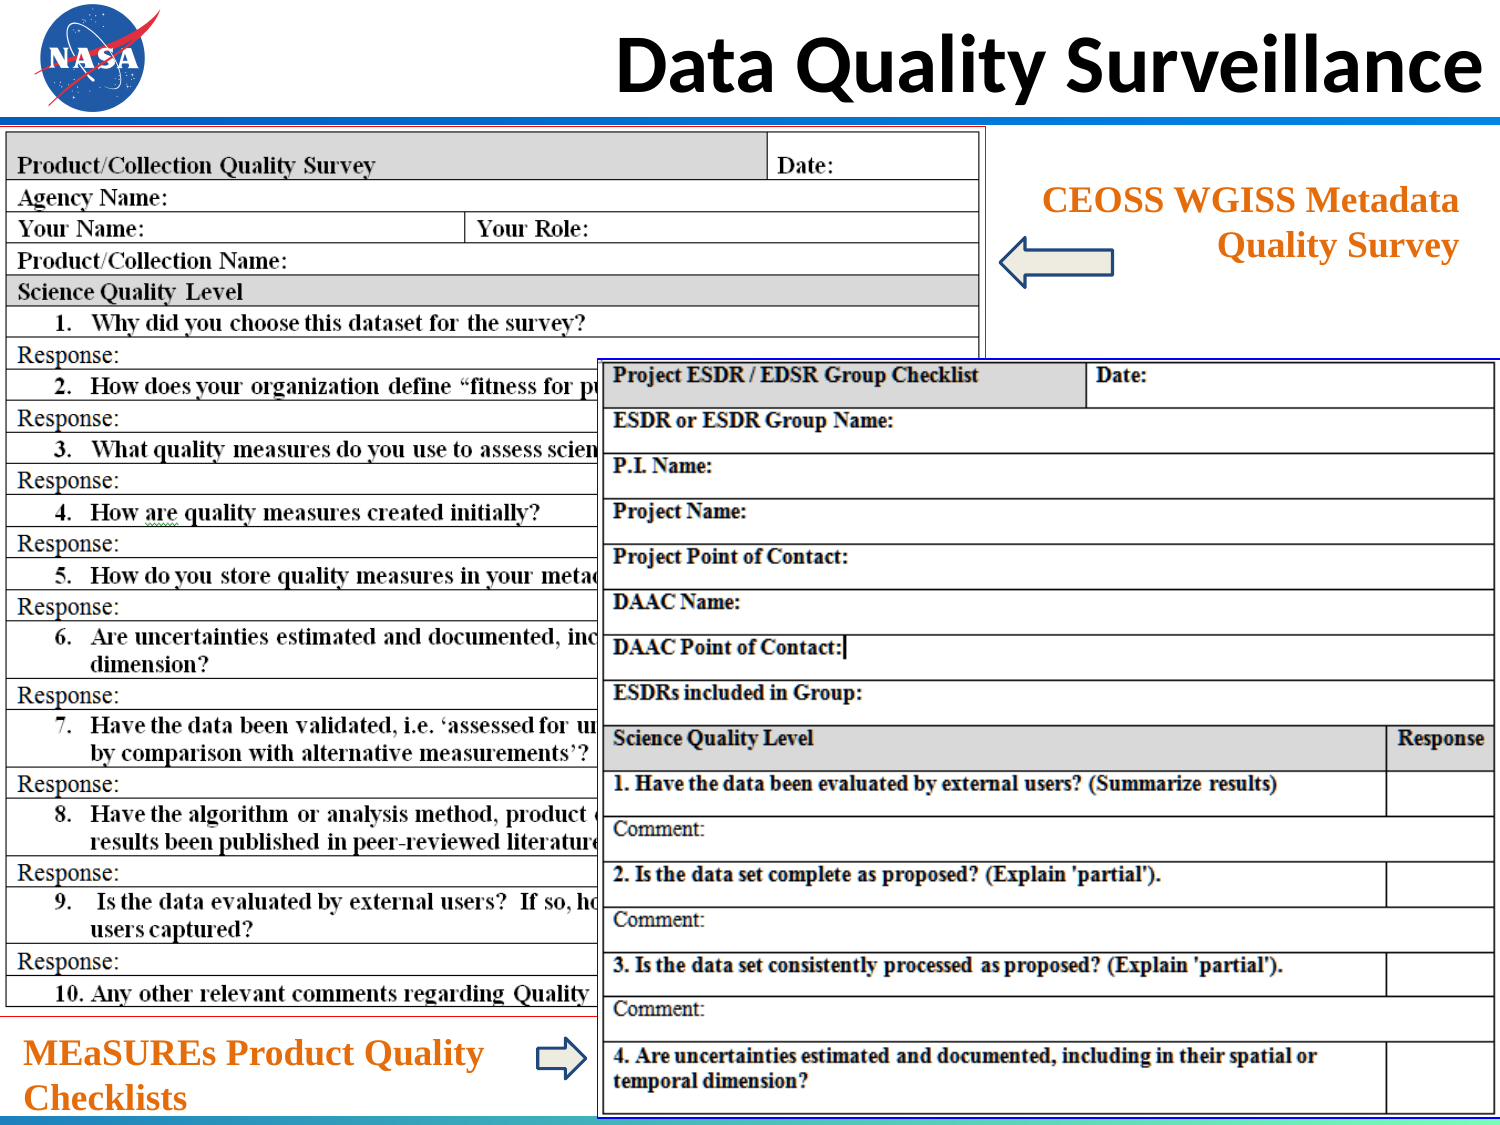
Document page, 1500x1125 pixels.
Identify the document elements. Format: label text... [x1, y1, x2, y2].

title Data Quality Surveillance [75, 0, 1500, 142]
text_box CEOSS WGISS Metadata Quality Survey [1025, 162, 1475, 279]
text_box [999, 237, 1113, 288]
text_box MEaSUREs Product Quality Checklists [8, 1024, 593, 1088]
picture [0, 127, 1500, 1118]
picture [33, 3, 75, 113]
text_box [537, 1037, 586, 1079]
